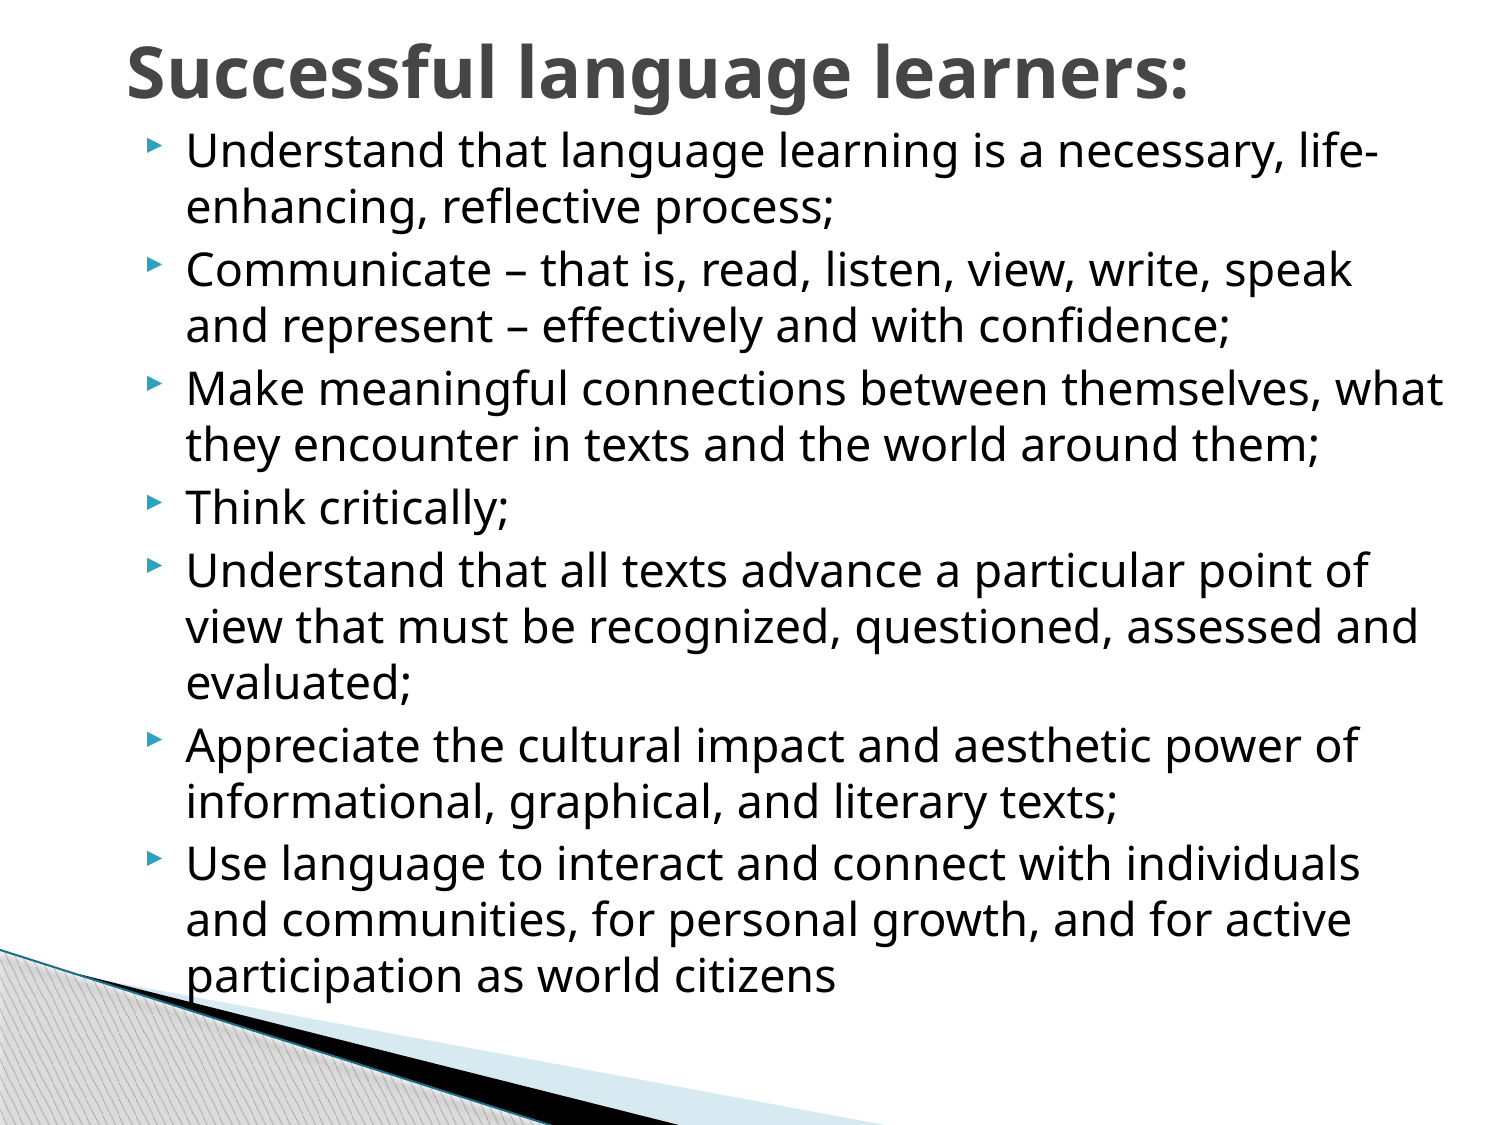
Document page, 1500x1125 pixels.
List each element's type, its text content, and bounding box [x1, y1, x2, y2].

list Understand that language learning is a necessary, life-enhancing, reflective process; Communicate – that is, read, listen, view, write, speak and represent – effectively and with confidence; Make meaningful connections between themselves, what they encounter in texts and the world around them; Think critically; Understand that all texts advance a particular point of view that must be recognized, questioned, assessed and evaluated; Appreciate the cultural impact and aesthetic power of informational, graphical, and literary texts; Use language to interact and connect with individuals and communities, for personal growth, and for active participation as world citizens [112, 207, 1463, 1024]
title Successful language learners: [112, 19, 1463, 207]
